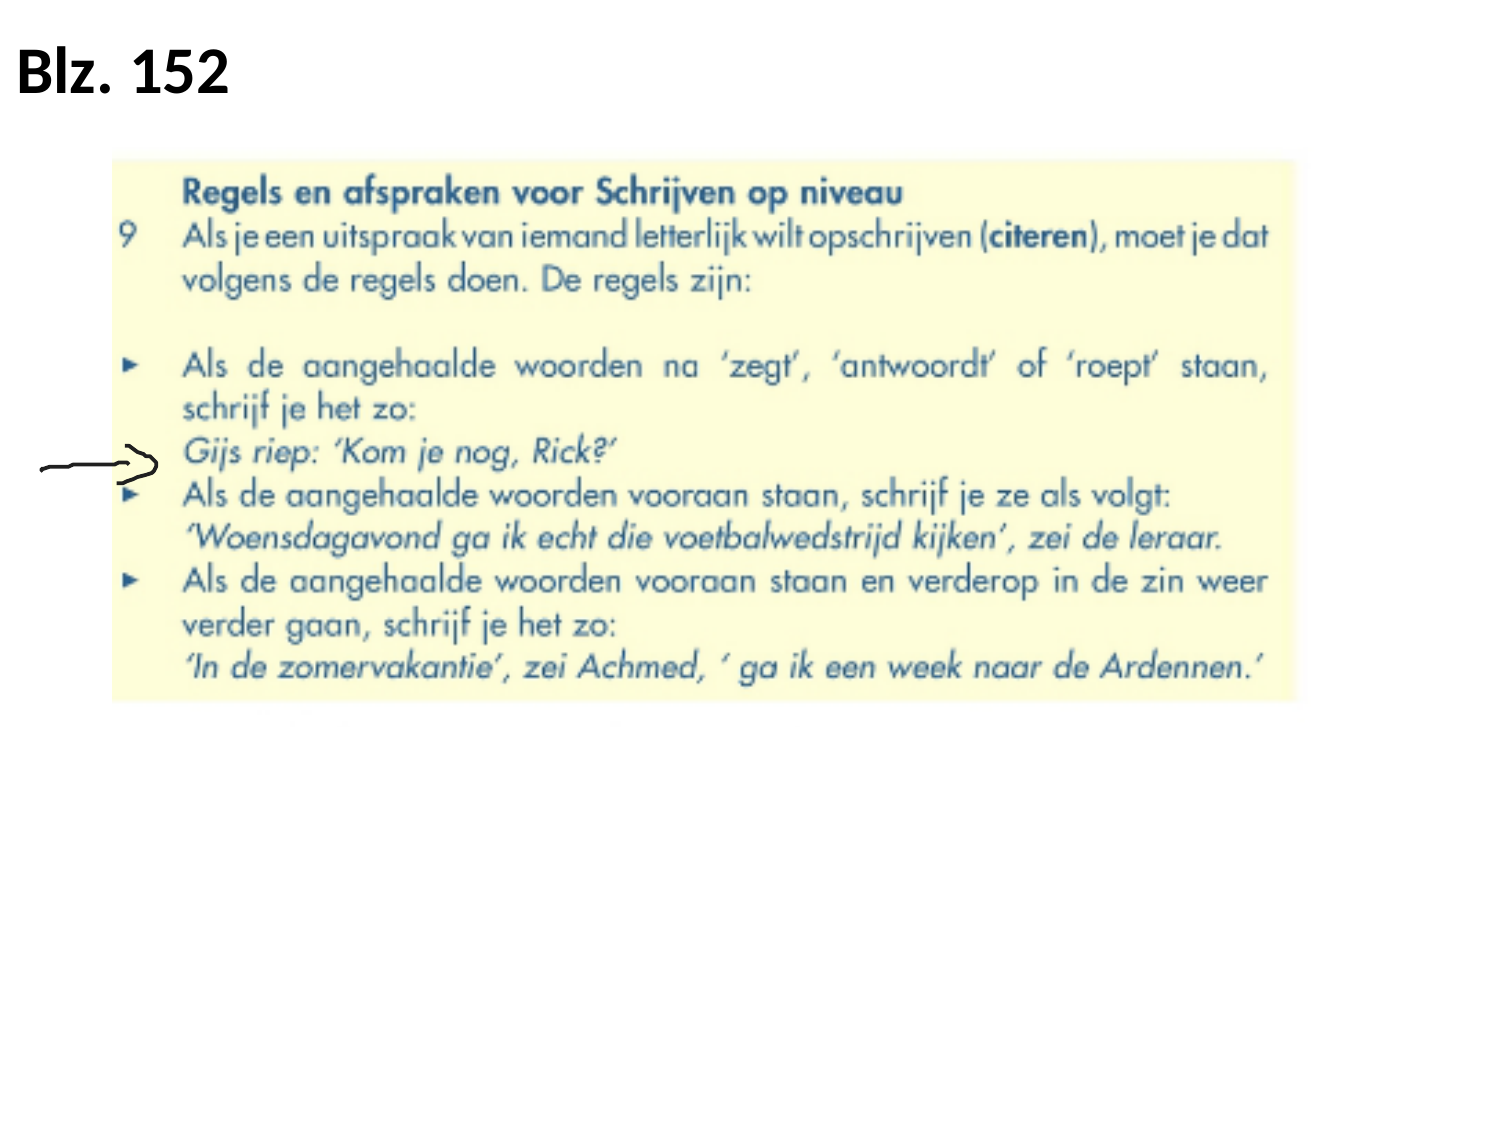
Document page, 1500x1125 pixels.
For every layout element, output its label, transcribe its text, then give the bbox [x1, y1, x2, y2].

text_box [41, 445, 157, 484]
picture [111, 147, 1316, 727]
text_box Blz. 152 [1, 19, 599, 110]
